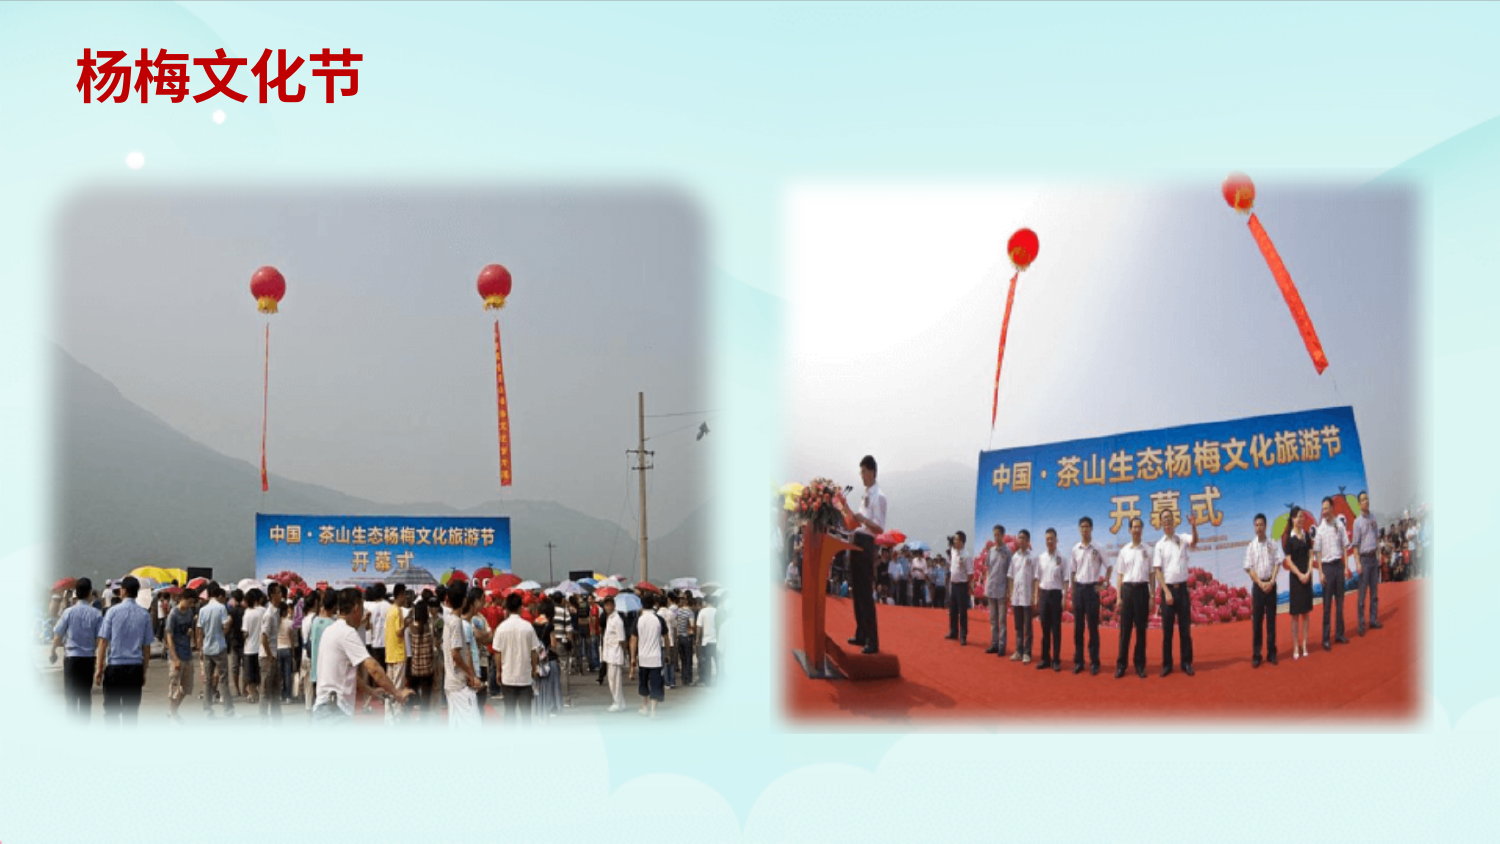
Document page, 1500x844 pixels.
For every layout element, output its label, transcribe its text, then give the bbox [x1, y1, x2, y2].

picture [0, 0, 1500, 844]
text_box 杨梅文化节 [64, 35, 378, 116]
